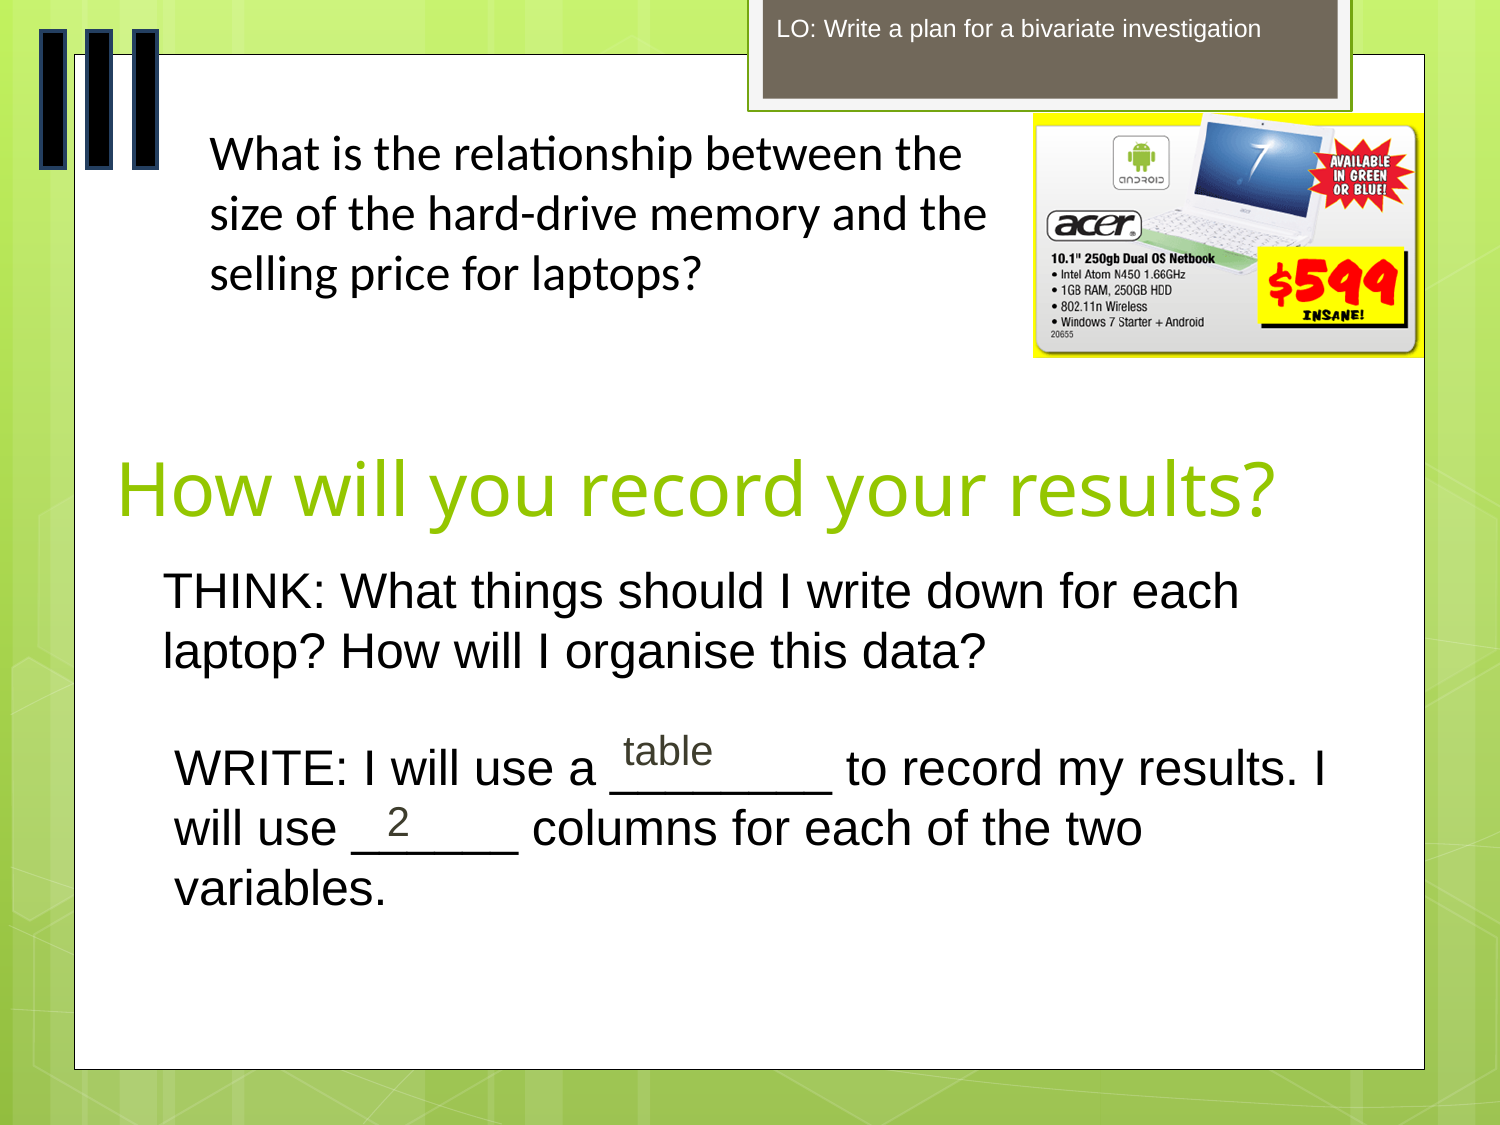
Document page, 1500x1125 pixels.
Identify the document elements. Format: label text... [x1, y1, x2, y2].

text_box LO: Write a plan for a bivariate investigation [761, 5, 1341, 80]
title How will you record your results? [100, 373, 1424, 539]
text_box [40, 30, 158, 169]
text_box table [608, 716, 857, 781]
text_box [194, 113, 1424, 359]
text_box WRITE: I will use a ________ to record my results. I will use ______ columns for each of the two variables. [159, 727, 1353, 923]
text_box THINK: What things should I write down for each laptop? How will I organise this data? [147, 550, 1341, 686]
text_box 2 [372, 786, 621, 852]
